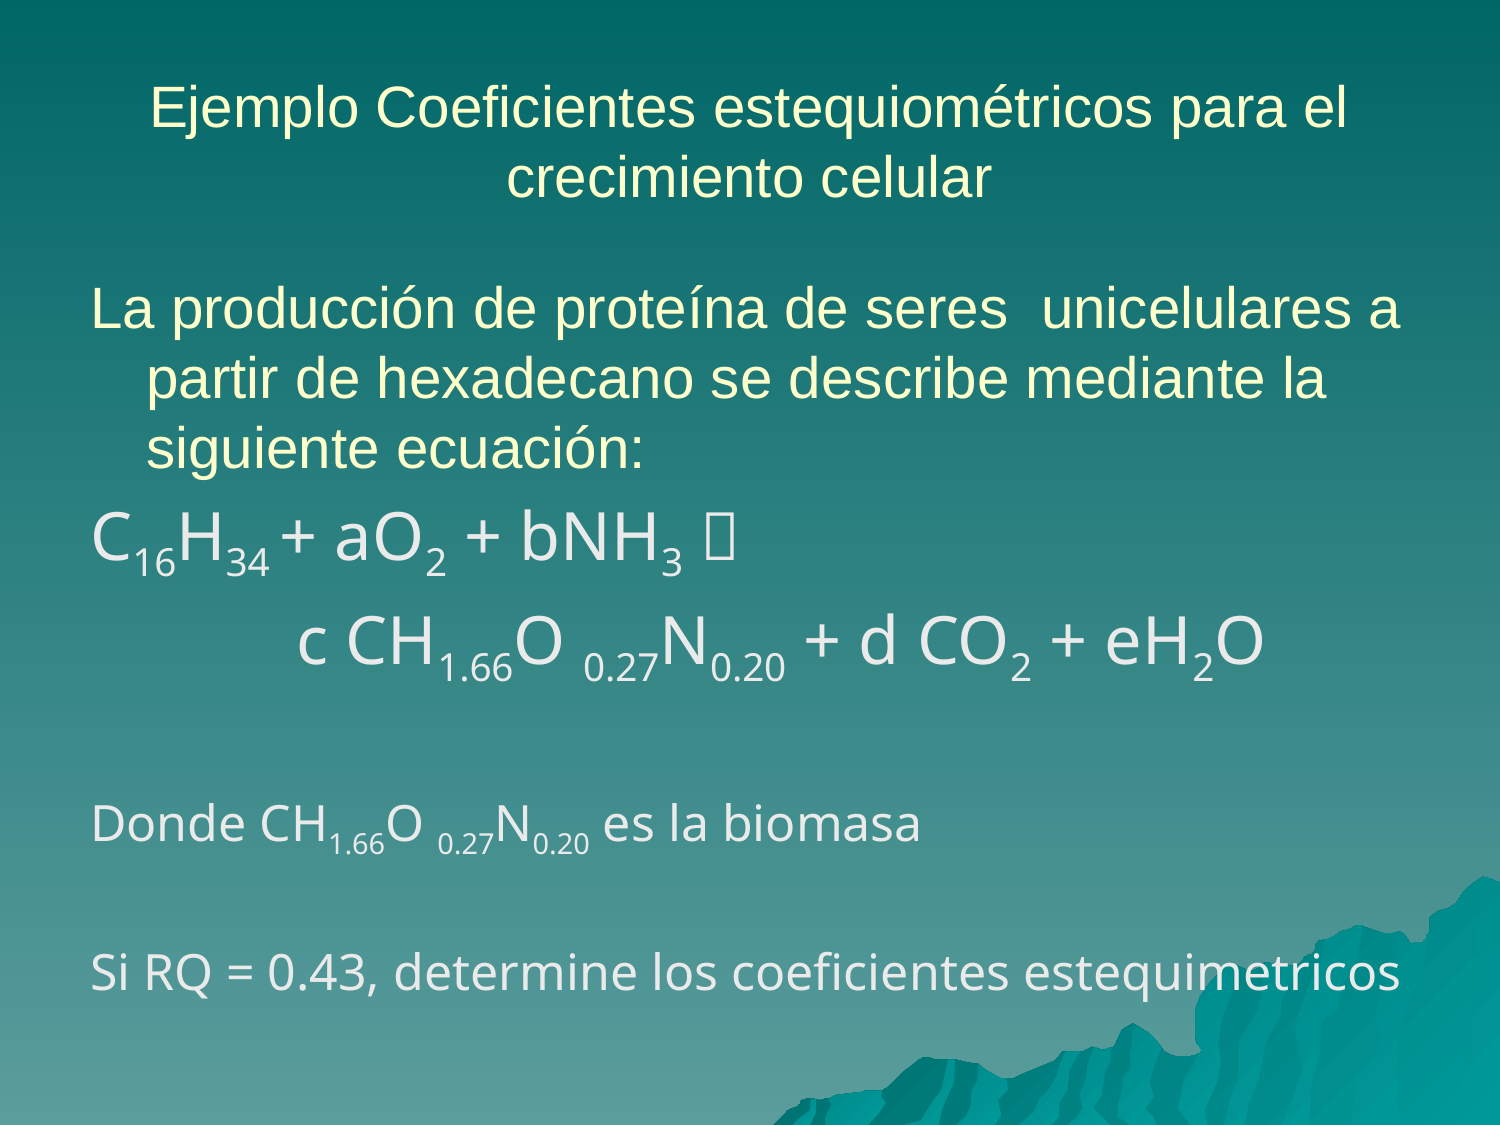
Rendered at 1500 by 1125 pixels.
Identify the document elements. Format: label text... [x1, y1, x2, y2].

title Ejemplo Coeficientes estequiométricos para el crecimiento celular [74, 45, 1426, 233]
list La producción de proteína de seres unicelulares a partir de hexadecano se describe mediante la siguiente ecuación: C16H34 + aO2 + bNH3  c CH1.66O 0.27N0.20 + d CO2 + eH2O Donde CH1.66O 0.27N0.20 es la biomasa Si RQ = 0.43, determine los coeficientes estequimetricos [74, 262, 1426, 1006]
